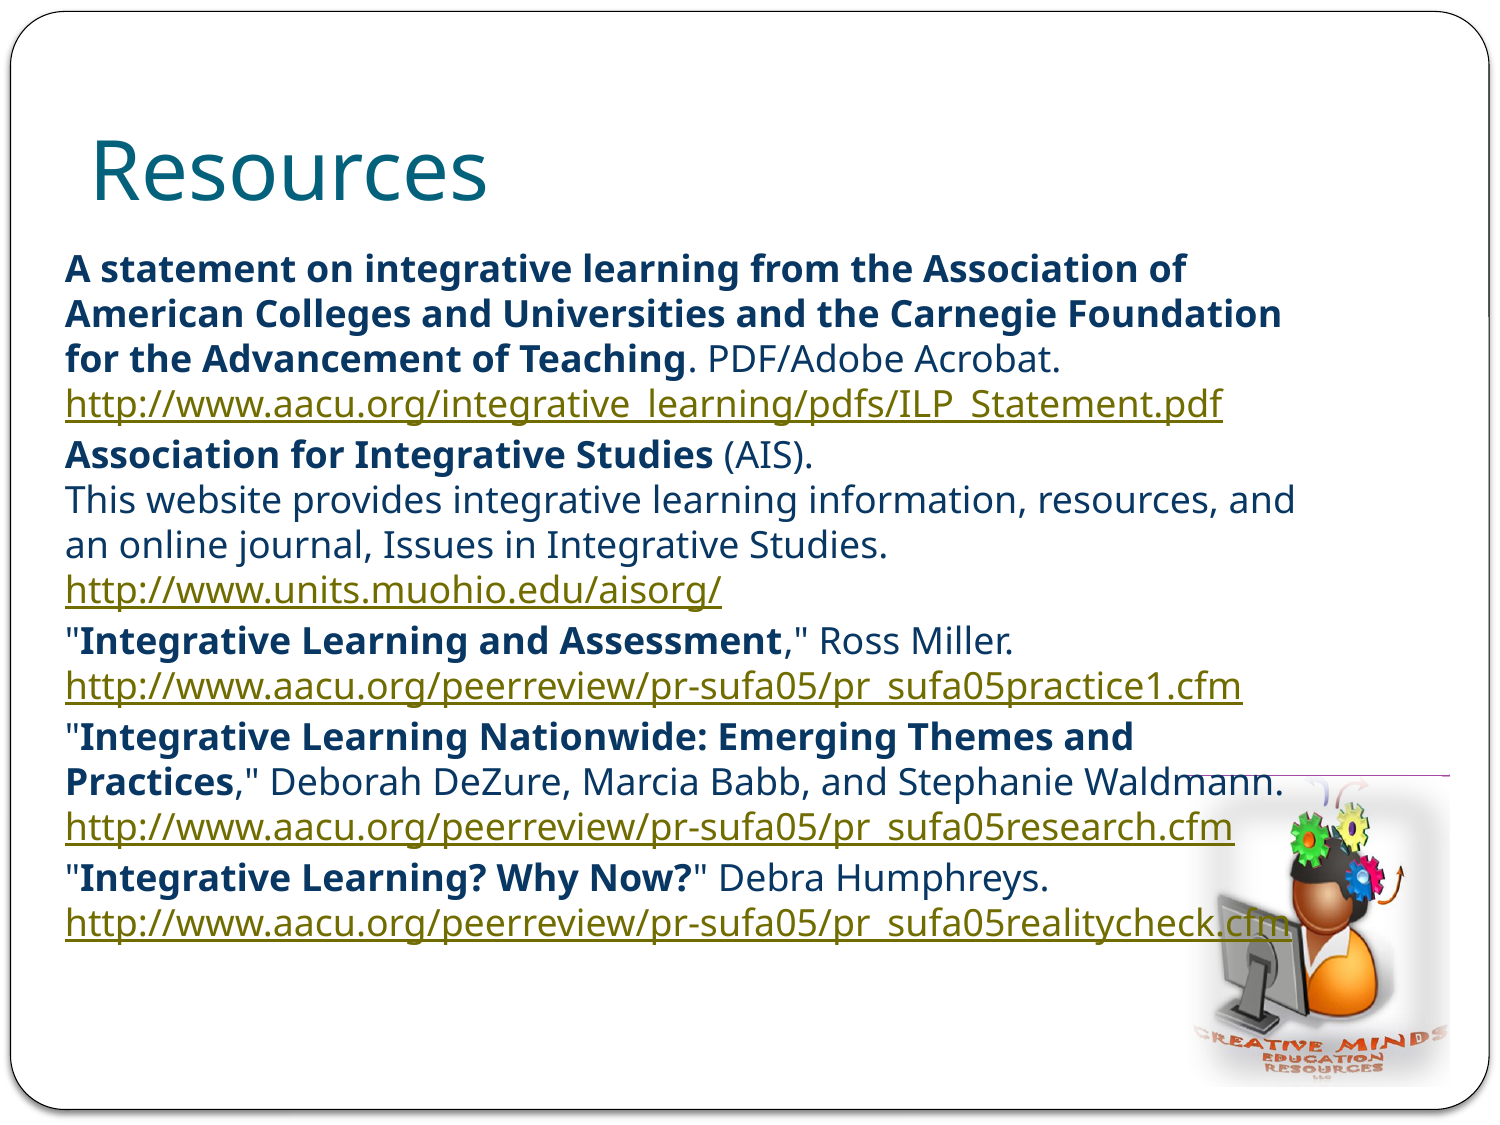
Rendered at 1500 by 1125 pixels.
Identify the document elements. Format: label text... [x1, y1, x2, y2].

title Resources [75, 45, 1425, 233]
picture [1187, 774, 1451, 1087]
text_box A statement on integrative learning from the Association of American Colleges and Universities and the Carnegie Foundation for the Advancement of Teaching. PDF/Adobe Acrobat. http://www.aacu.org/integrative_learning/pdfs/ILP_Statement.pdf Association for Integrative Studies (AIS). This website provides integrative learning information, resources, and an online journal, Issues in Integrative Studies. http://www.units.muohio.edu/aisorg/ "Integrative Learning and Assessment," Ross Miller. http://www.aacu.org/peerreview/pr-sufa05/pr_sufa05practice1.cfm "Integrative Learning Nationwide: Emerging Themes and Practices," Deborah DeZure, Marcia Babb, and Stephanie Waldmann. http://www.aacu.org/peerreview/pr-sufa05/pr_sufa05research.cfm "Integrative Learning? Why Now?" Debra Humphreys. http://www.aacu.org/peerreview/pr-sufa05/pr_sufa05realitycheck.cfm [49, 237, 1338, 1003]
